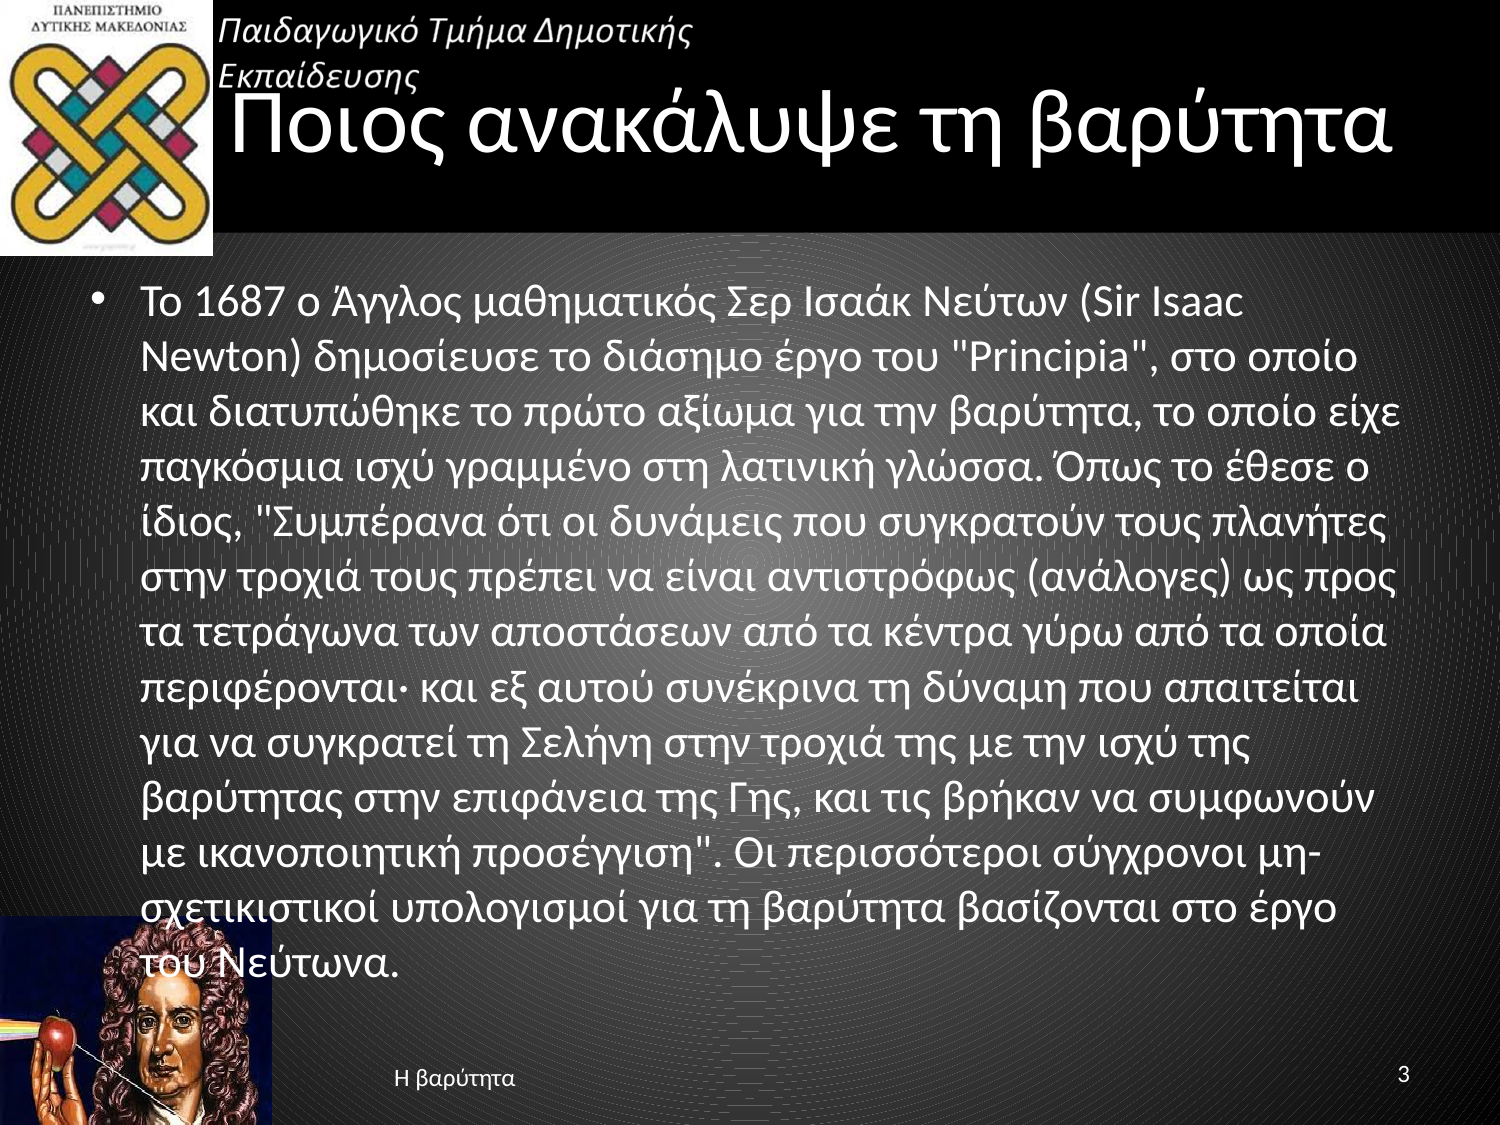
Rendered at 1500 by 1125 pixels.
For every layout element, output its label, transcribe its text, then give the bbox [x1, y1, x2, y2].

footer Η βαρύτητα [271, 1046, 638, 1107]
slide_number 3 [1074, 1042, 1425, 1103]
list Το 1687 ο Άγγλος μαθηματικός Σερ Ισαάκ Νεύτων (Sir Isaac Newton) δημοσίευσε το διάσημο έργο του "Principia", στο οποίο και διατυπώθηκε το πρώτο αξίωμα για την βαρύτητα, το οποίο είχε παγκόσμια ισχύ γραμμένο στη λατινική γλώσσα. Όπως το έθεσε ο ίδιος, "Συμπέρανα ότι οι δυνάμεις που συγκρατούν τους πλανήτες στην τροχιά τους πρέπει να είναι αντιστρόφως (ανάλογες) ως προς τα τετράγωνα των αποστάσεων από τα κέντρα γύρω από τα οποία περιφέρονται· και εξ αυτού συνέκρινα τη δύναμη που απαιτείται για να συγκρατεί τη Σελήνη στην τροχιά της με την ισχύ της βαρύτητας στην επιφάνεια της Γης, και τις βρήκαν να συμφωνούν με ικανοποιητική προσέγγιση". Οι περισσότεροι σύγχρονοι μη-σχετικιστικοί υπολογισμοί για τη βαρύτητα βασίζονται στο έργο του Νεύτωνα. [75, 262, 1425, 1005]
picture [0, 916, 272, 1125]
picture [0, 0, 806, 256]
title Ποιος ανακάλυψε τη βαρύτητα [218, 0, 1500, 233]
